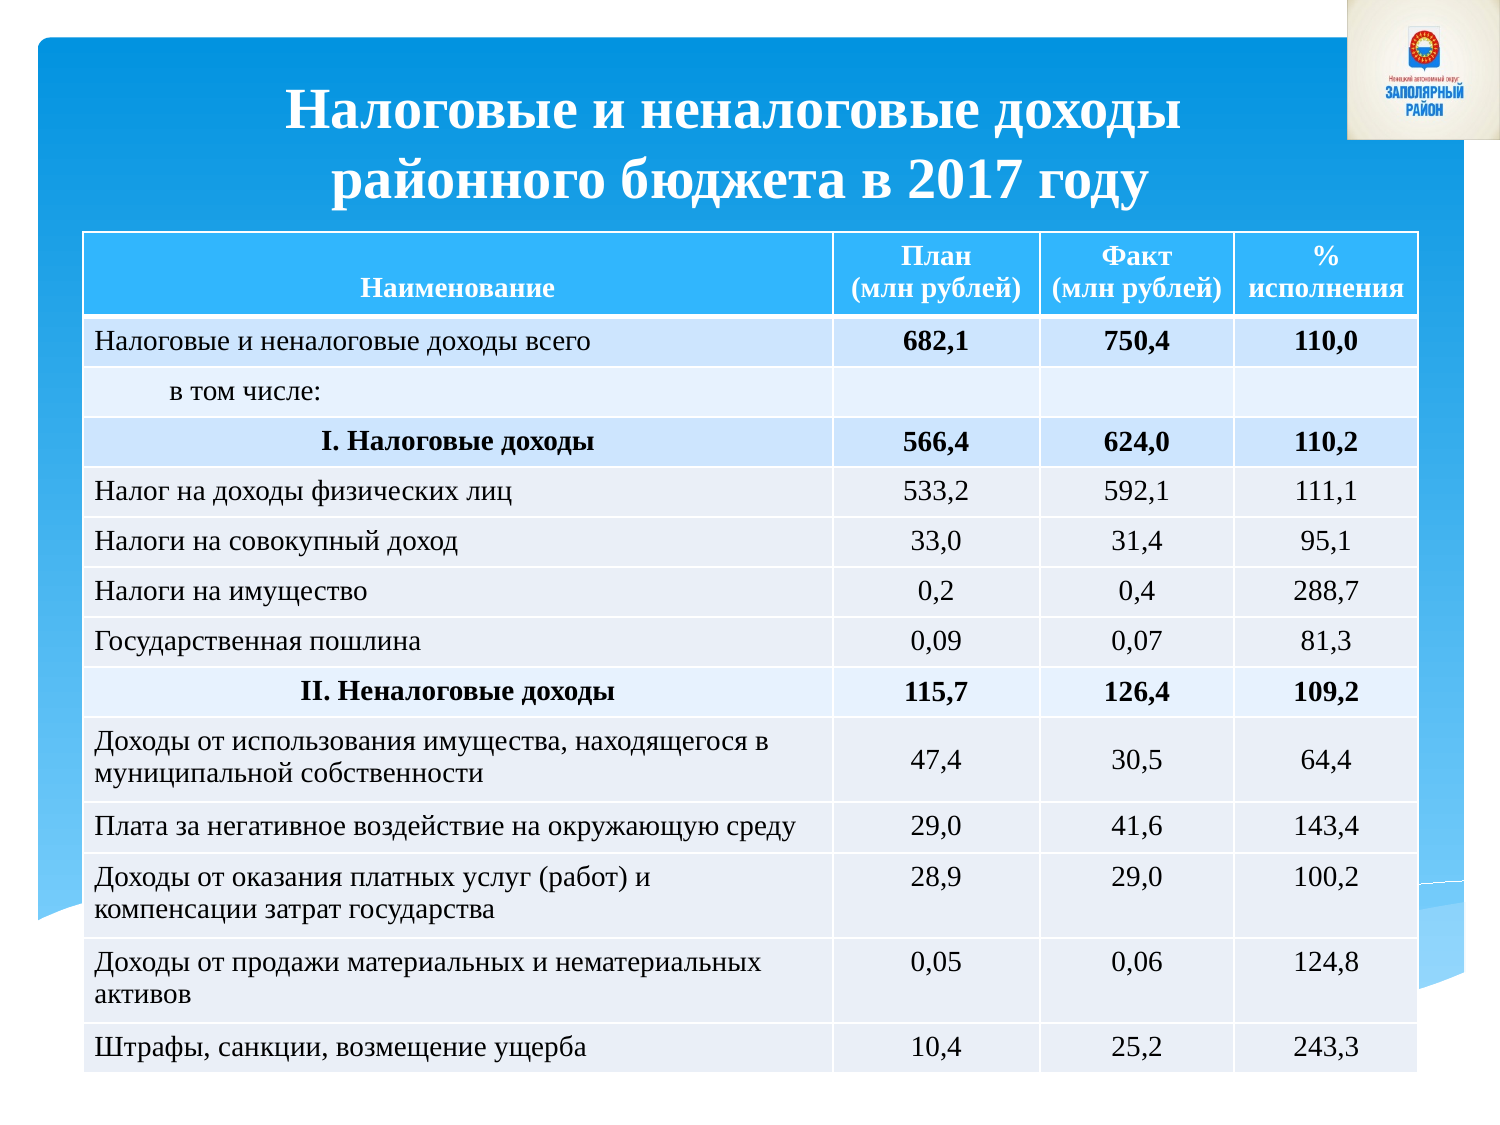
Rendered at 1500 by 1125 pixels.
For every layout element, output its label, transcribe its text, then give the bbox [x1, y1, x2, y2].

table_cell 29,0 [1041, 854, 1233, 937]
table_cell 31,4 [1041, 518, 1233, 566]
table_cell в том числе: [84, 368, 832, 416]
picture [1347, 0, 1500, 140]
table_header Факт (млн рублей) [1041, 233, 1233, 314]
table_cell II. Неналоговые доходы [84, 668, 832, 716]
table_cell Налоги на имущество [84, 568, 832, 616]
table_cell 682,1 [834, 319, 1039, 366]
table_cell 109,2 [1235, 668, 1417, 716]
table_cell 100,2 [1235, 854, 1417, 937]
table_cell 0,06 [1041, 939, 1233, 1022]
table_cell 750,4 [1041, 319, 1233, 366]
table_cell 592,1 [1041, 468, 1233, 516]
table_cell I. Налоговые доходы [84, 418, 832, 466]
table_cell 64,4 [1235, 718, 1417, 801]
table_cell 29,0 [834, 803, 1039, 852]
table_cell 81,3 [1235, 618, 1417, 666]
table_cell 126,4 [1041, 668, 1233, 716]
table_cell 0,09 [834, 618, 1039, 666]
table_cell 28,9 [834, 854, 1039, 937]
table_cell 110,0 [1235, 319, 1417, 366]
table_cell 0,2 [834, 568, 1039, 616]
table_cell 30,5 [1041, 718, 1233, 801]
table_cell 624,0 [1041, 418, 1233, 466]
table_header Наименование [84, 233, 832, 314]
table_cell 10,4 [834, 1024, 1039, 1072]
table_cell 115,7 [834, 668, 1039, 716]
table_cell 0,4 [1041, 568, 1233, 616]
table_cell 111,1 [1235, 468, 1417, 516]
text_box Налоговые и неналоговые доходы районного бюджета в 2017 году [119, 62, 1348, 218]
table_cell Доходы от оказания платных услуг (работ) и компенсации затрат государства [84, 854, 832, 937]
table_cell 41,6 [1041, 803, 1233, 852]
table_cell Налоговые и неналоговые доходы всего [84, 319, 832, 366]
table_cell 124,8 [1235, 939, 1417, 1022]
table_cell 566,4 [834, 418, 1039, 466]
table_header % исполнения [1235, 233, 1417, 314]
table_cell [834, 368, 1039, 416]
table_cell 288,7 [1235, 568, 1417, 616]
table_cell Штрафы, санкции, возмещение ущерба [84, 1024, 832, 1072]
table_cell 143,4 [1235, 803, 1417, 852]
table_cell Налог на доходы физических лиц [84, 468, 832, 516]
table_cell Государственная пошлина [84, 618, 832, 666]
table_header План (млн рублей) [834, 233, 1039, 314]
table_cell Плата за негативное воздействие на окружающую среду [84, 803, 832, 852]
table_cell Доходы от продажи материальных и нематериальных активов [84, 939, 832, 1022]
table_cell 0,05 [834, 939, 1039, 1022]
table_cell [1041, 368, 1233, 416]
table_cell [1235, 368, 1417, 416]
table_cell Налоги на совокупный доход [84, 518, 832, 566]
table_cell 533,2 [834, 468, 1039, 516]
table_cell 95,1 [1235, 518, 1417, 566]
table_cell Доходы от использования имущества, находящегося в муниципальной собственности [84, 718, 832, 801]
table_cell 0,07 [1041, 618, 1233, 666]
table_cell 47,4 [834, 718, 1039, 801]
table_cell 110,2 [1235, 418, 1417, 466]
table_cell 33,0 [834, 518, 1039, 566]
table_cell 25,2 [1041, 1024, 1233, 1072]
table_cell 243,3 [1235, 1024, 1417, 1072]
